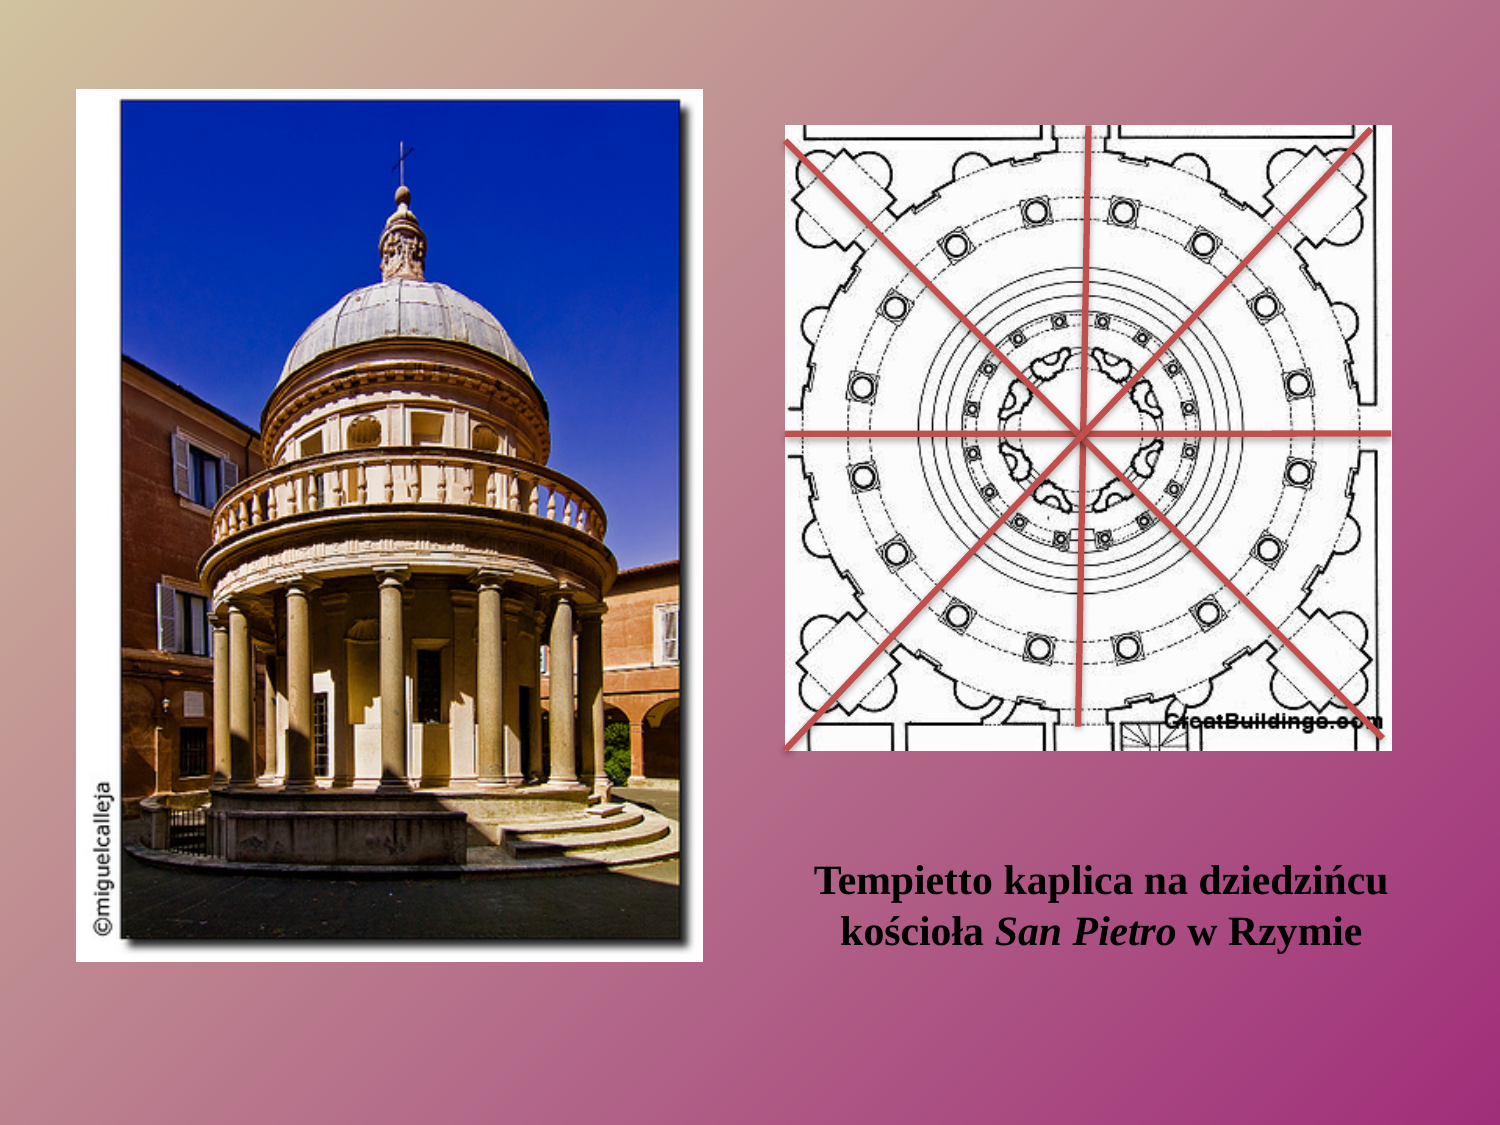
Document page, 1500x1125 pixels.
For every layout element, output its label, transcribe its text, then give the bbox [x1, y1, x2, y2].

picture [785, 434, 1392, 751]
picture [785, 125, 1392, 433]
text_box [767, 146, 1389, 733]
text_box Tempietto kaplica na dziedzińcu kościoła San Pietro w Rzymie [726, 845, 1477, 961]
picture [76, 89, 703, 963]
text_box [784, 140, 1383, 144]
